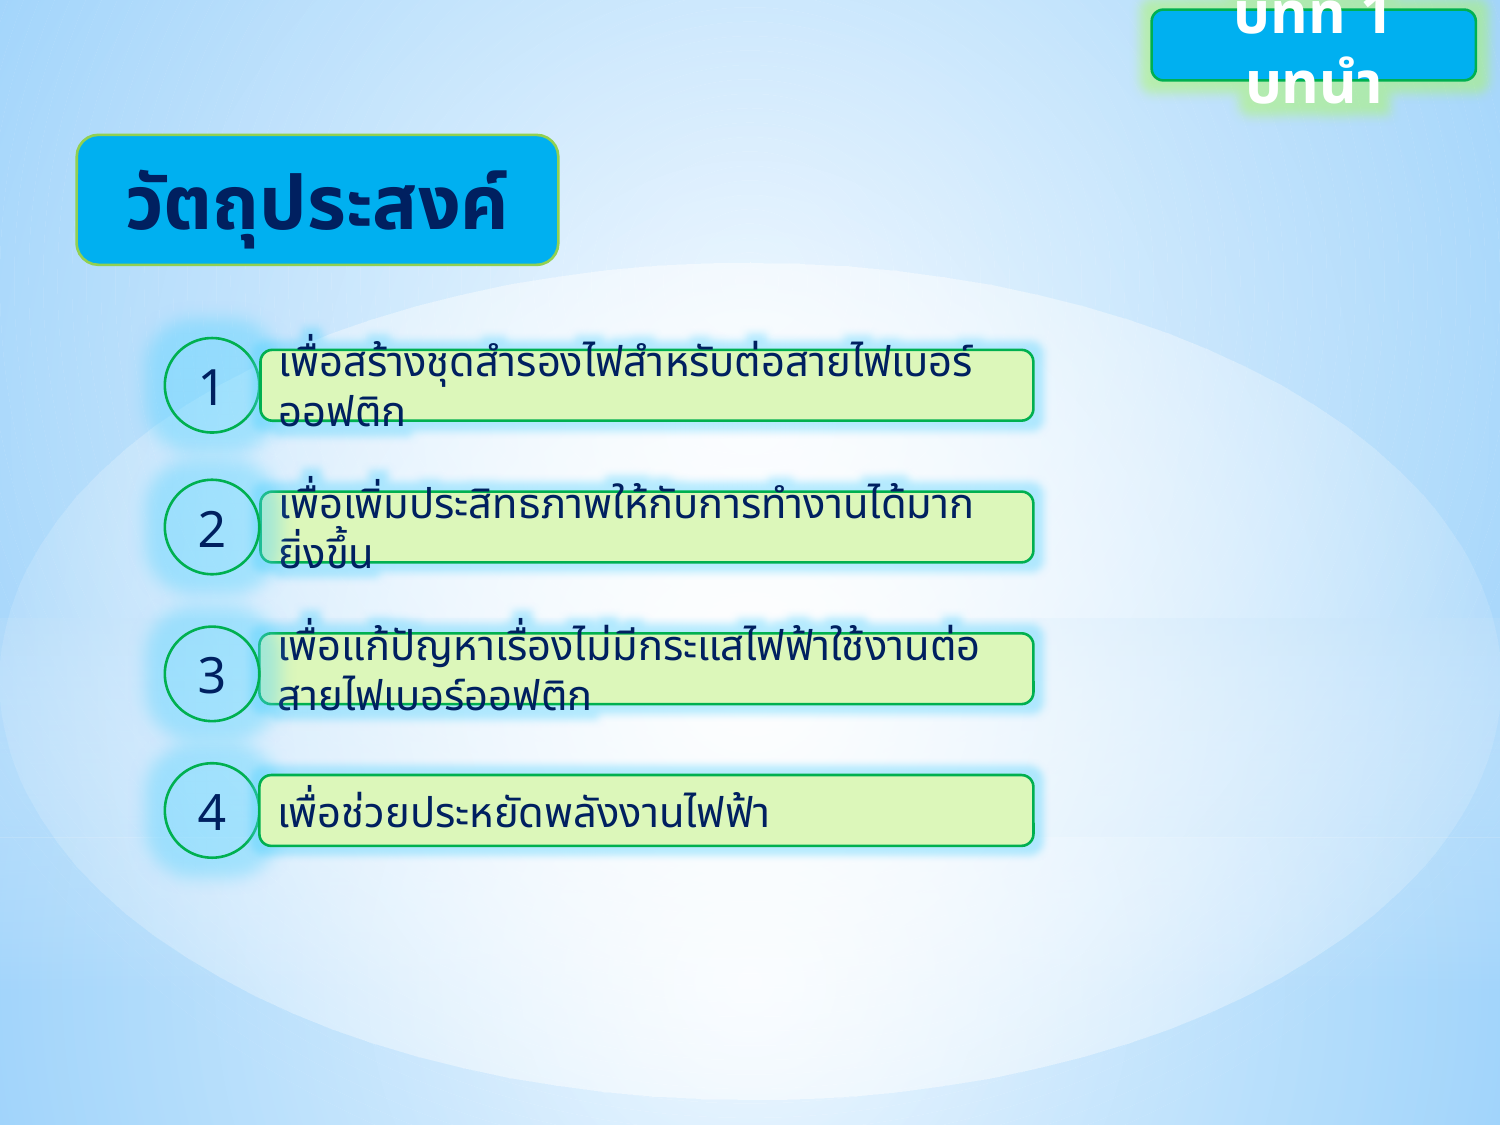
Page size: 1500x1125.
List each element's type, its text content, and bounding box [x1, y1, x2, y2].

text_box เพื่อเพิ่มประสิทธภาพให้กับการทำงานได้มากยิ่งขึ้น [288, 490, 1035, 564]
text_box 1 [163, 336, 247, 434]
text_box 2 [163, 478, 261, 576]
text_box เพื่อแก้ปัญหาเรื่องไม่มีกระแสไฟฟ้าใช้งานต่อสายไฟเบอร์ออฟติก [286, 632, 1035, 706]
text_box วัตถุประสงค์ [75, 133, 560, 267]
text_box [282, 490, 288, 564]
text_box 4 [163, 761, 246, 860]
text_box บทที่ 1 บทนำ [1150, 8, 1478, 82]
text_box บทที่ 5 [280, 632, 288, 706]
text_box เพื่อช่วยประหยัดพลังงานไฟฟ้า [258, 773, 1035, 848]
text_box 3 [163, 625, 261, 723]
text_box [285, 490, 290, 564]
text_box เพื่อสร้างชุดสำรองไฟสำหรับต่อสายไฟเบอร์ออฟติก [259, 348, 1035, 423]
